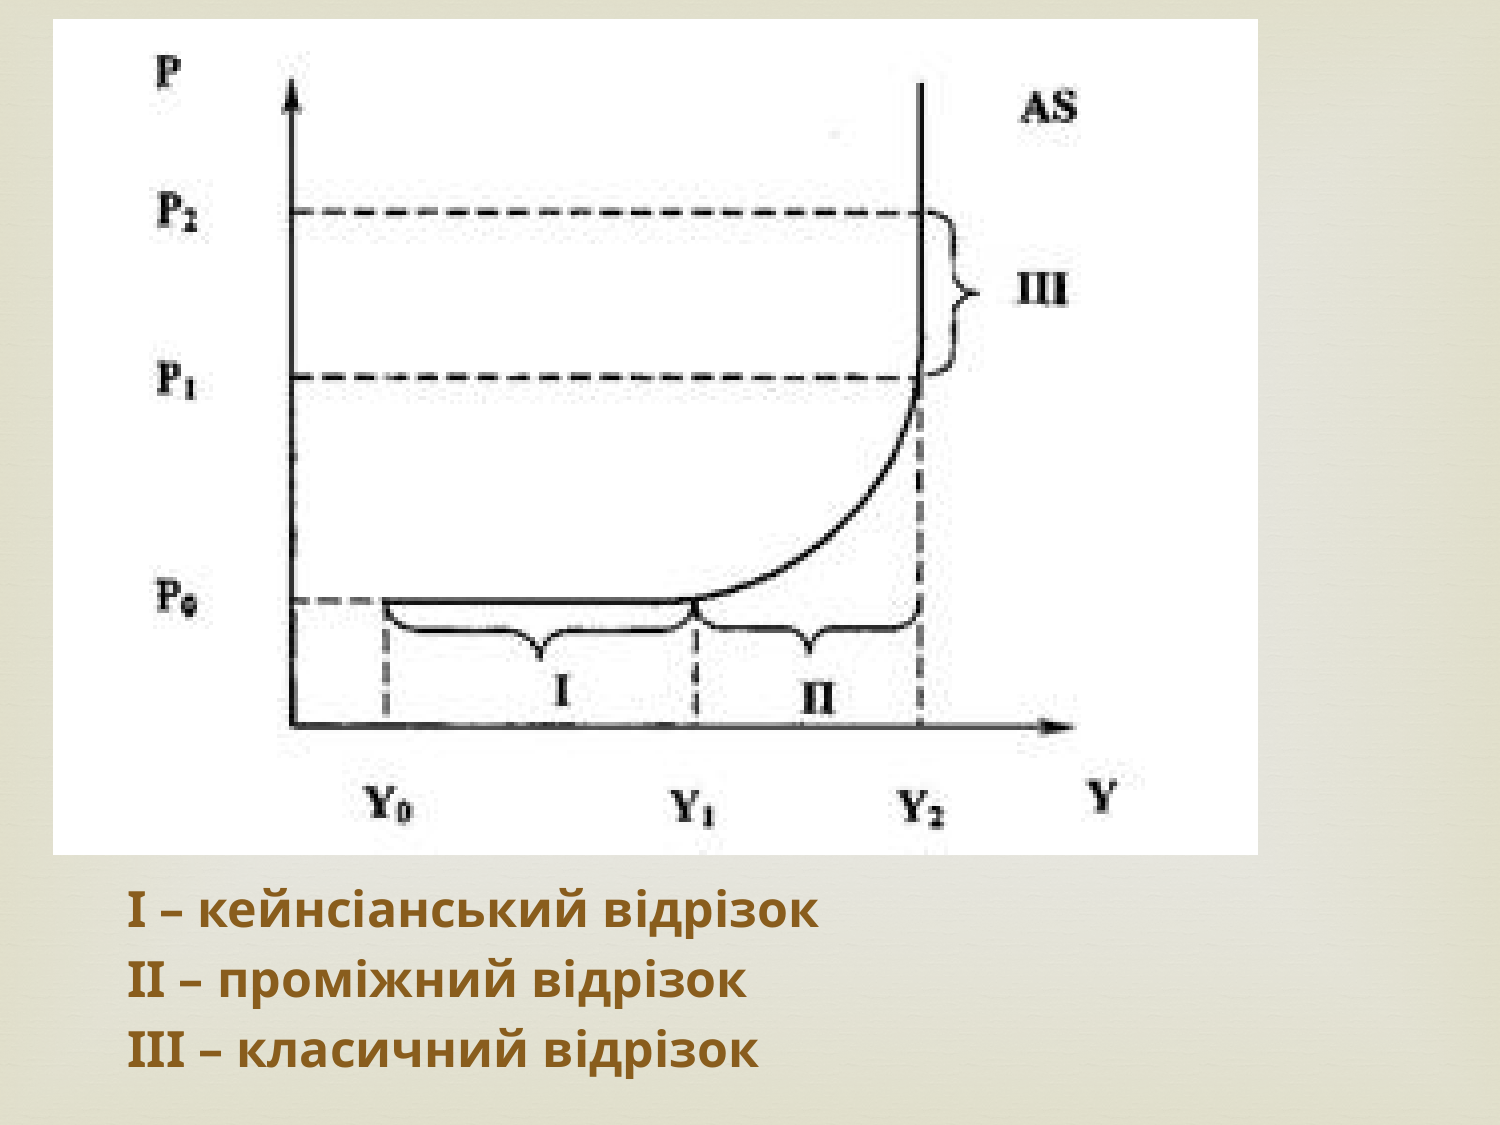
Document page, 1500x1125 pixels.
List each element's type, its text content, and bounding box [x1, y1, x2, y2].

list І – кейнсіанський відрізок ІІ – проміжний відрізок ІІІ – класичний відрізок [112, 869, 1436, 1083]
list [52, 18, 1259, 855]
